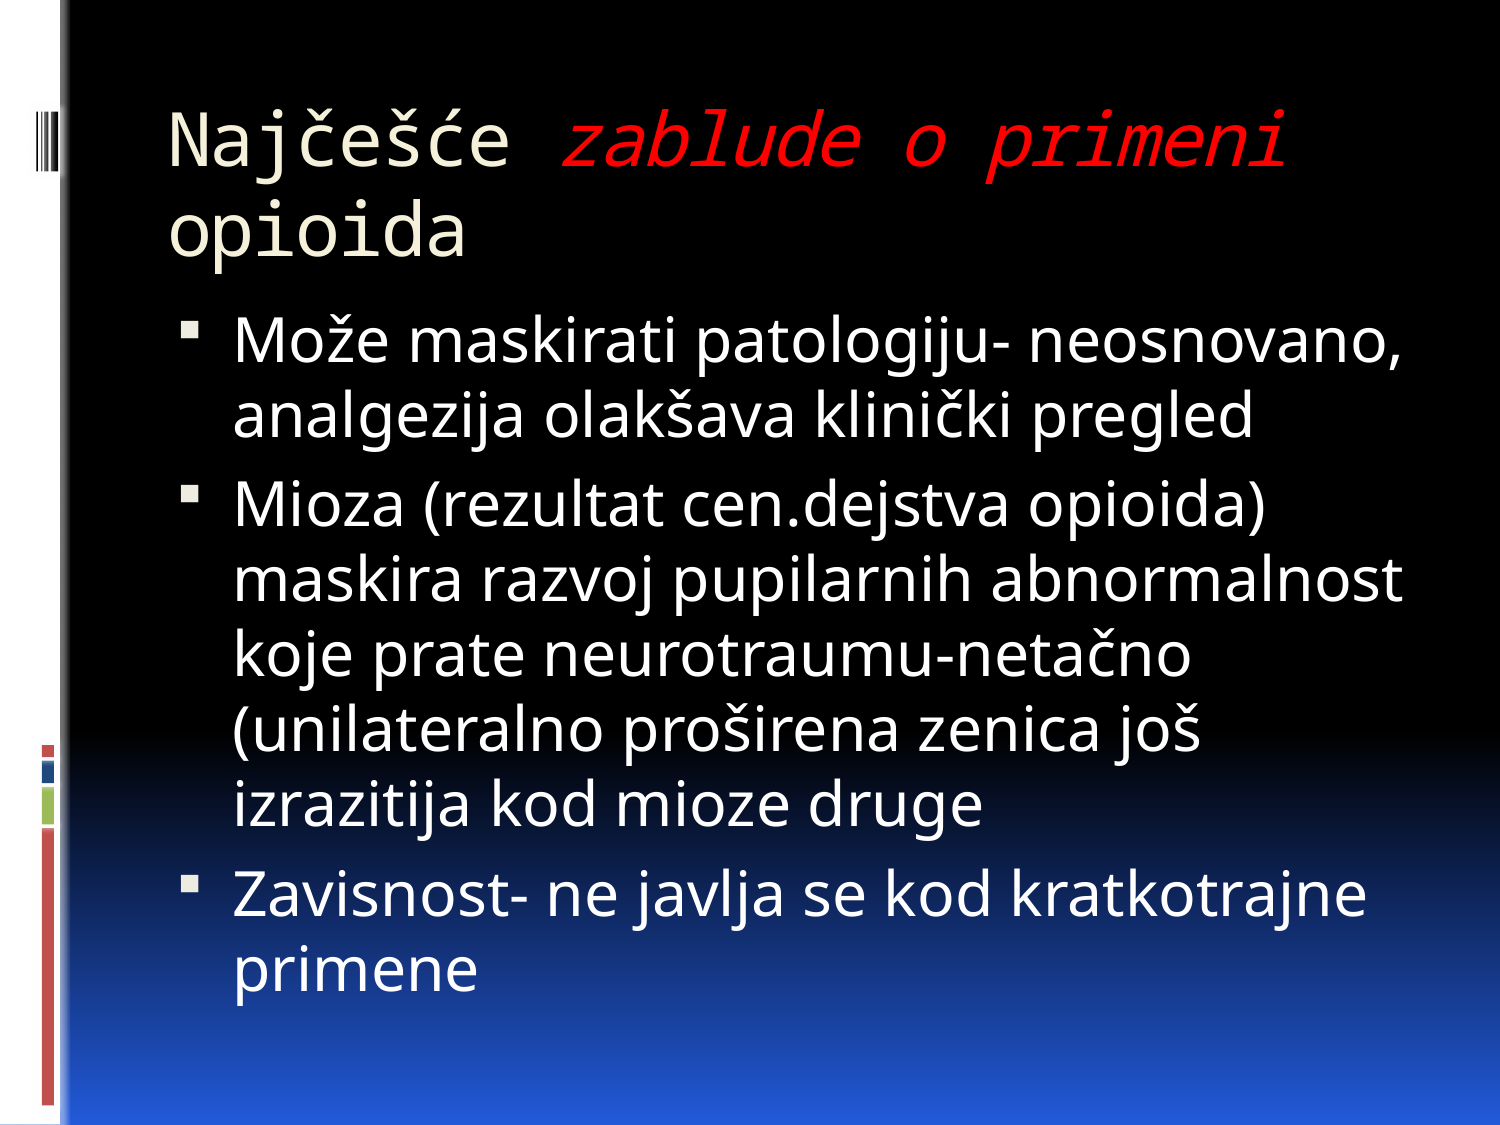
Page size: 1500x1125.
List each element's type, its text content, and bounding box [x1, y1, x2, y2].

title Najčešće zablude o primeni opioida [152, 83, 1425, 292]
list Može maskirati patologiju- neosnovano, analgezija olakšava klinički pregled Mioza (rezultat cen.dejstva opioida) maskira razvoj pupilarnih abnormalnost koje prate neurotraumu-netačno (unilateralno proširena zenica još izrazitija kod mioze druge Zavisnost- ne javlja se kod kratkotrajne primene [150, 292, 1425, 1043]
